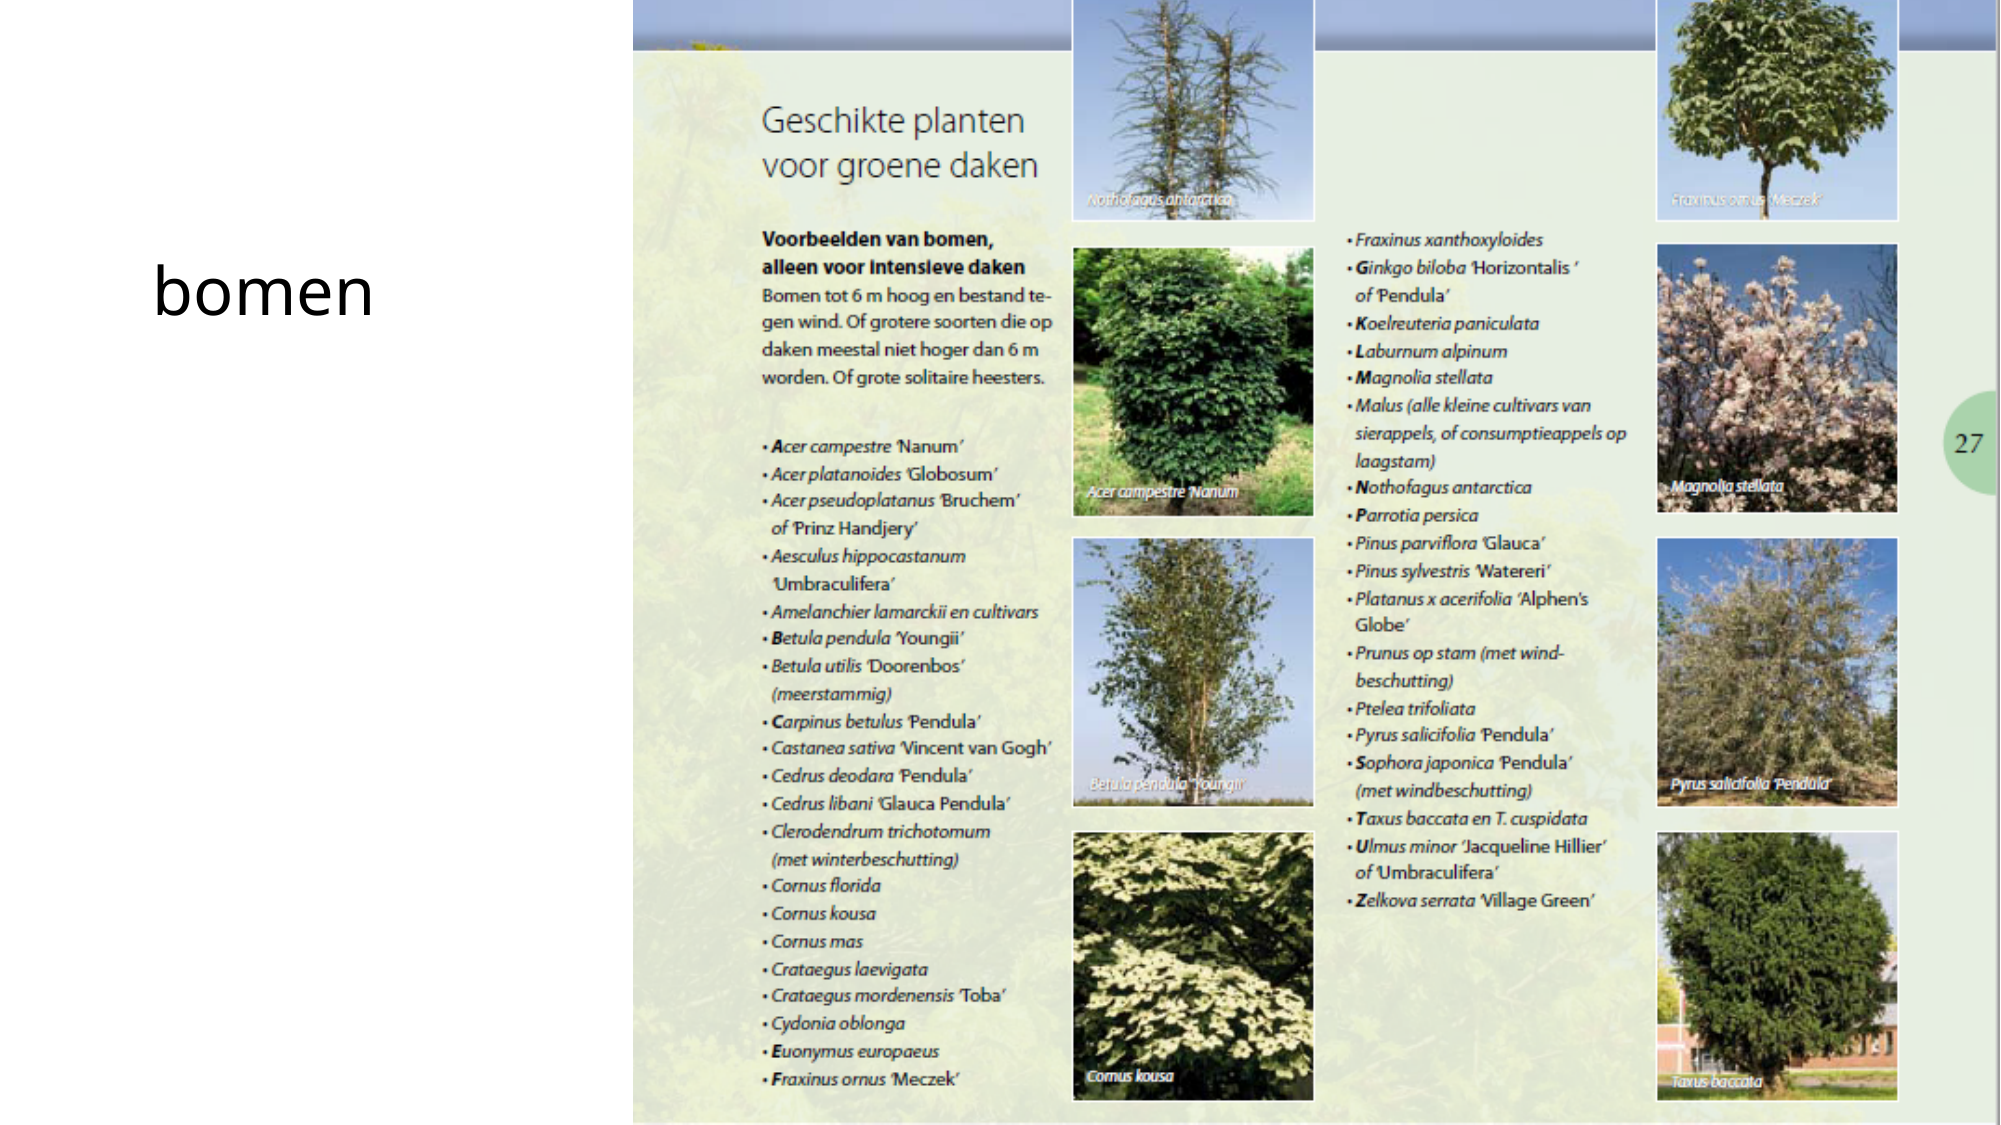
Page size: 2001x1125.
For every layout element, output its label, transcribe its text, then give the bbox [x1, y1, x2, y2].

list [633, 0, 2000, 1125]
title bomen [137, 75, 633, 338]
